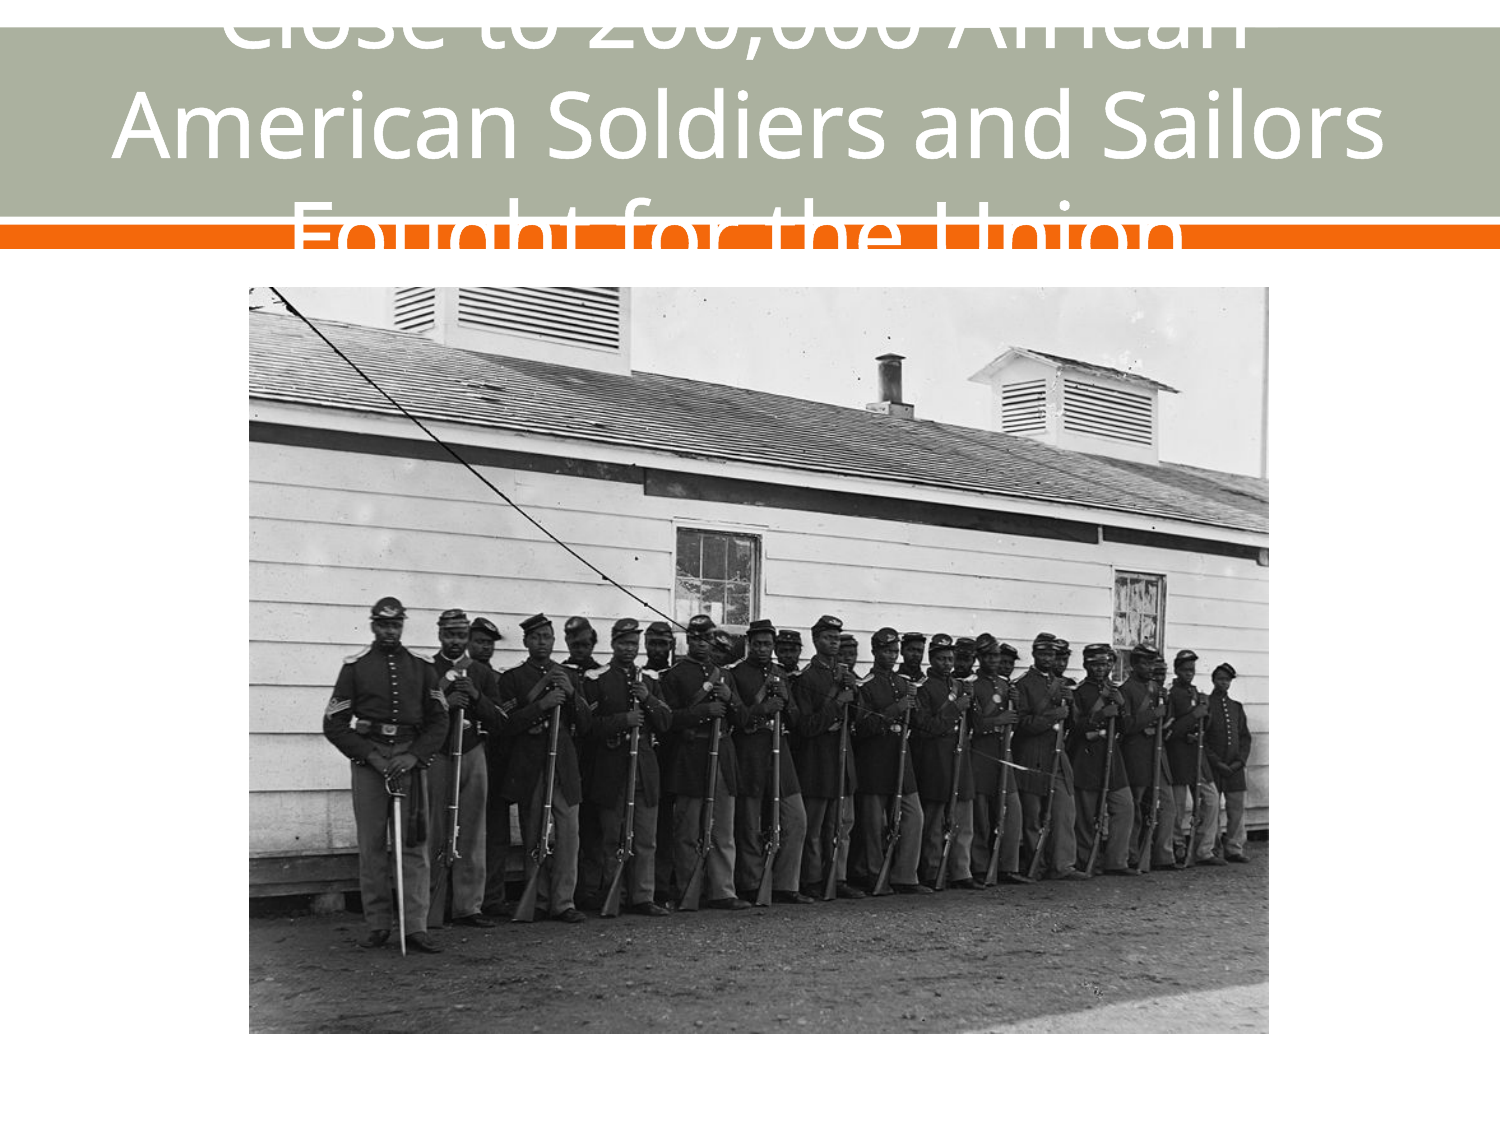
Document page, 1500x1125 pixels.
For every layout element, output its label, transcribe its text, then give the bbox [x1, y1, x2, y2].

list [249, 287, 1269, 1034]
title Close to 200,000 African-American Soldiers and Sailors Fought for the Union. [75, 29, 1425, 213]
